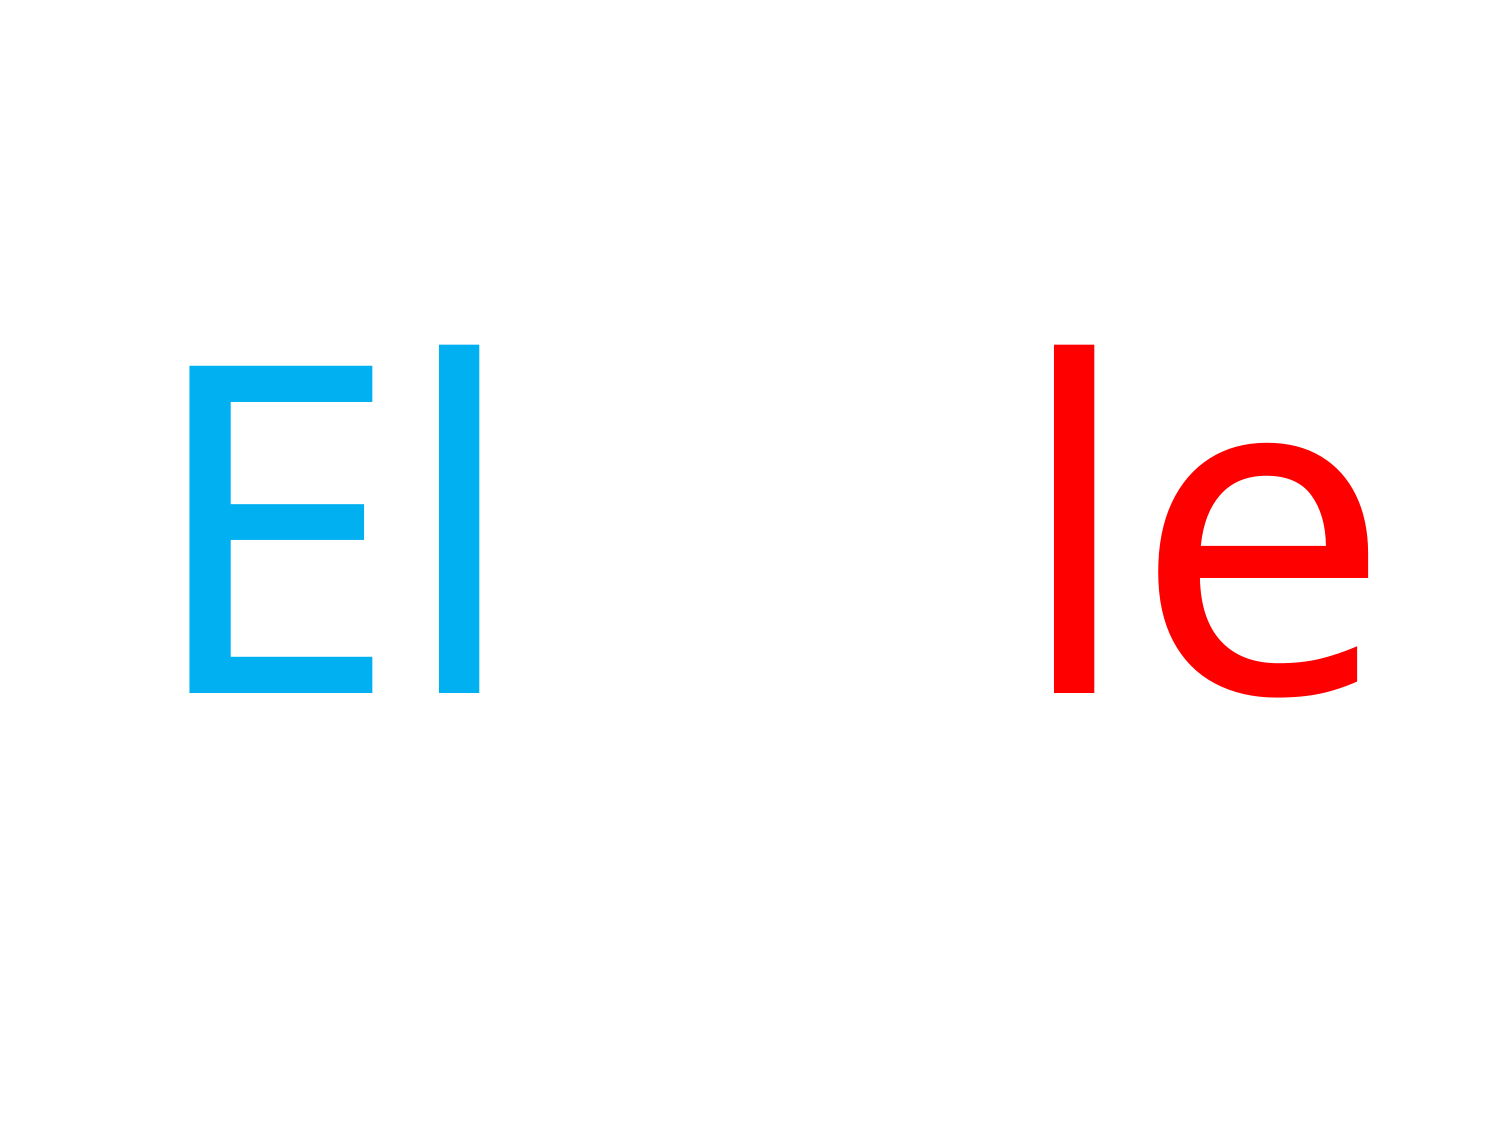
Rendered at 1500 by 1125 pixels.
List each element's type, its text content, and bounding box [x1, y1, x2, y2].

title El ele [93, 339, 1444, 680]
